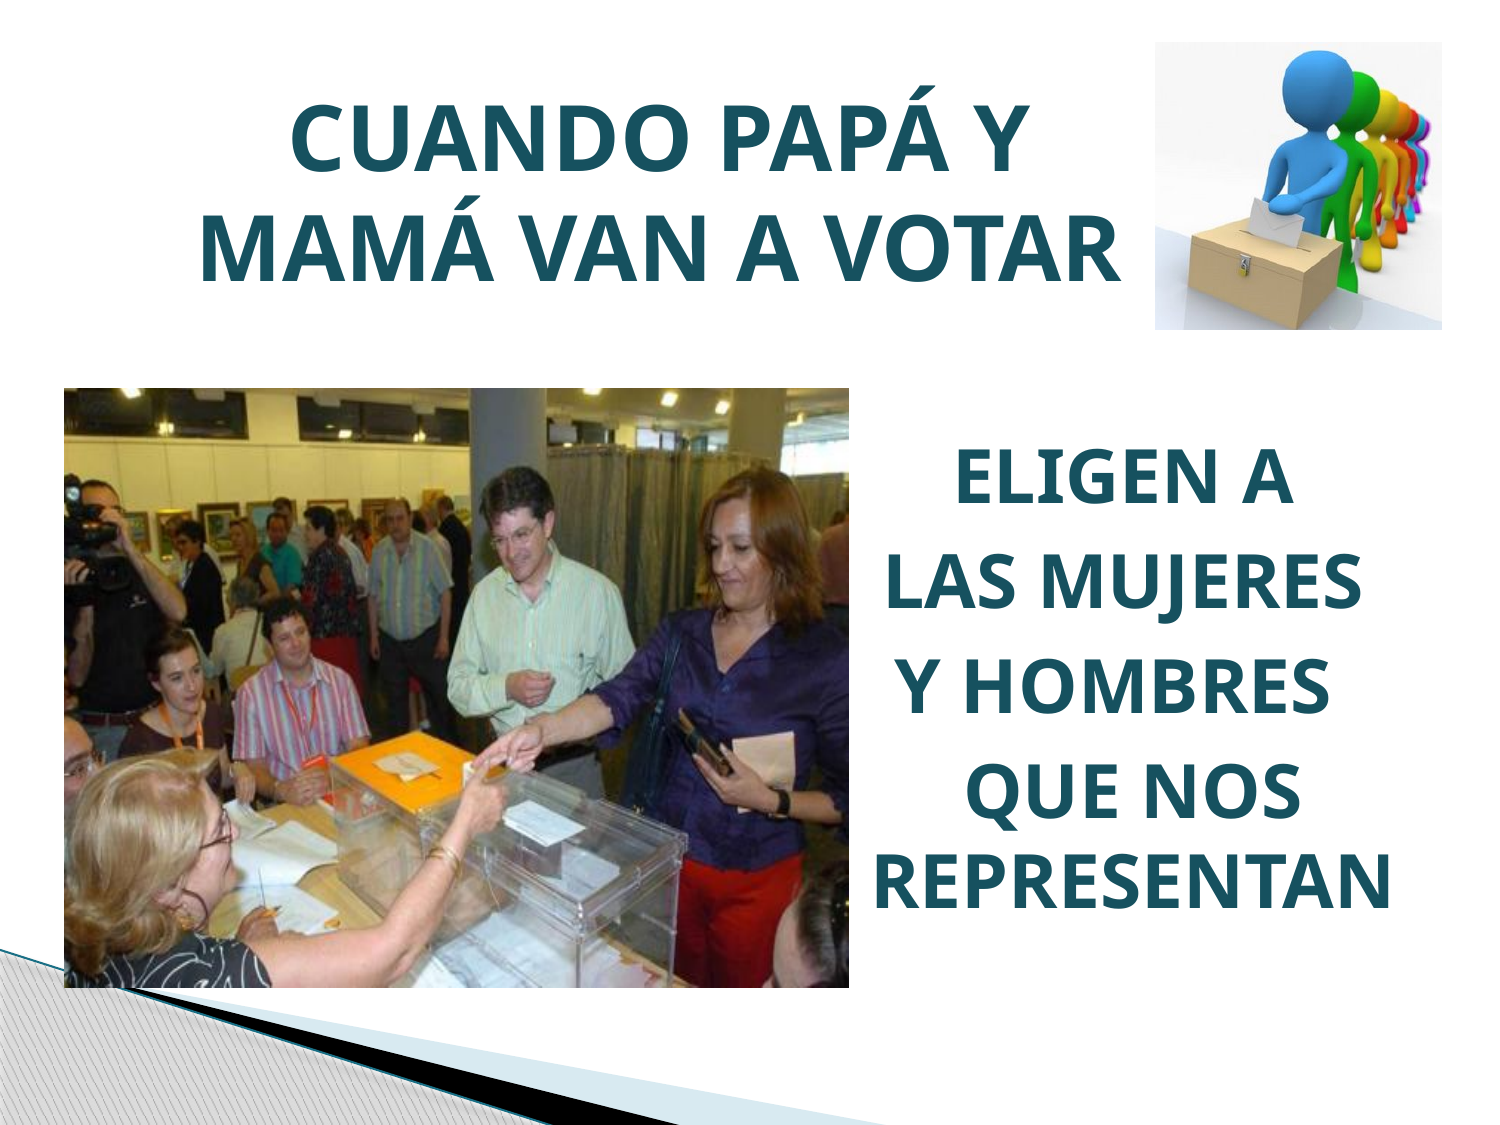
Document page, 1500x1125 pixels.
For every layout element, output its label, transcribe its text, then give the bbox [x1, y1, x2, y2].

text_box CUANDO PAPÁ Y MAMÁ VAN A VOTAR [88, 72, 1149, 309]
picture [64, 388, 849, 988]
text_box ELIGEN A LAS MUJERES Y HOMBRES QUE NOS REPRESENTAN [854, 420, 1448, 953]
picture [1155, 42, 1443, 330]
